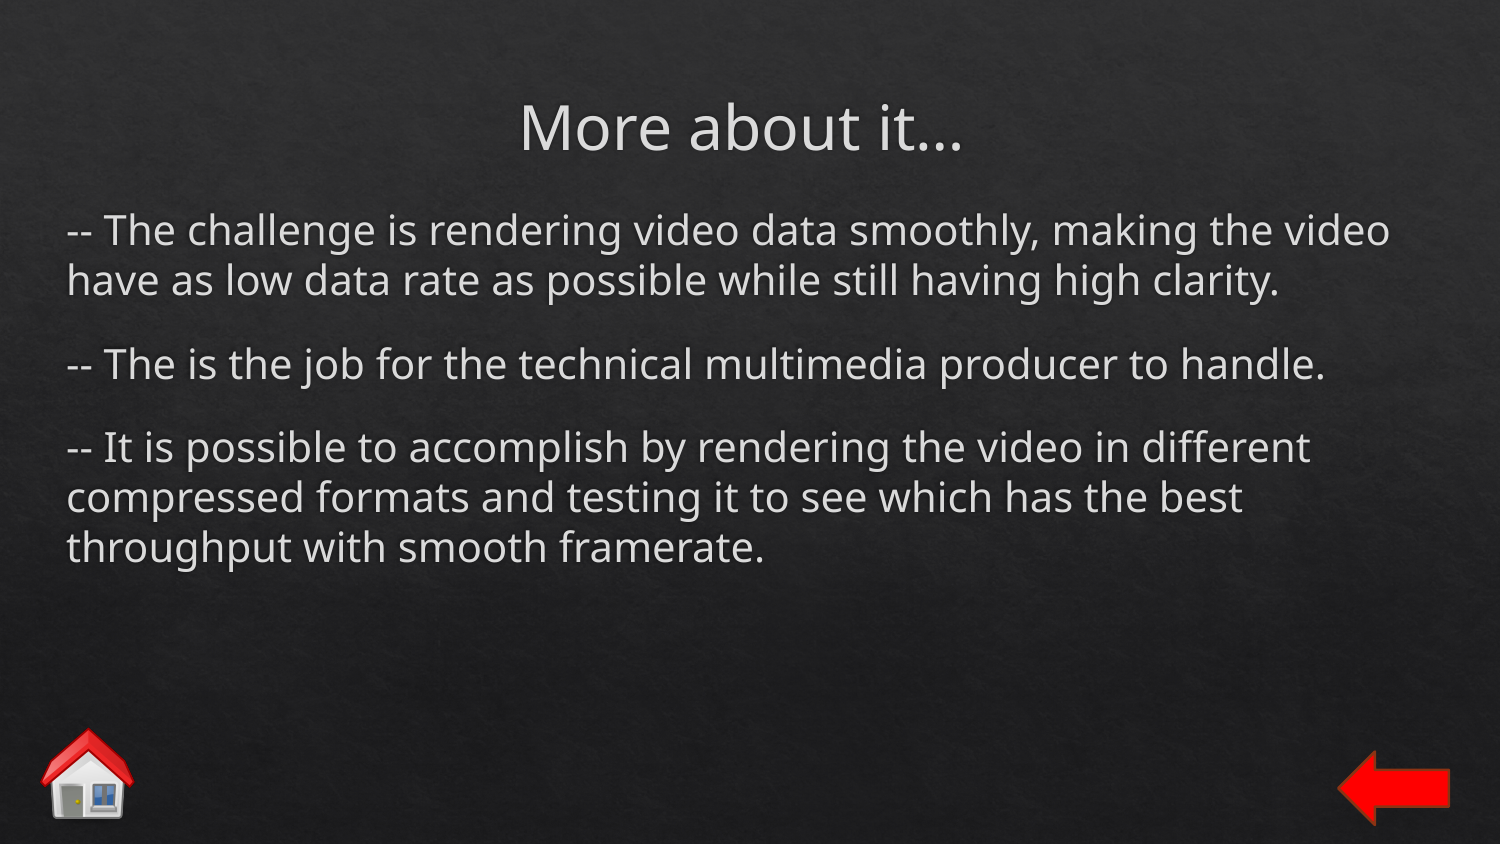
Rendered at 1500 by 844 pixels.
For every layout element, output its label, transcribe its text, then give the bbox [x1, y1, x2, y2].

picture [37, 724, 138, 826]
text_box [1337, 750, 1451, 827]
list -- The challenge is rendering video data smoothly, making the video have as low data rate as possible while still having high clarity. -- The is the job for the technical multimedia producer to handle. -- It is possible to accomplish by rendering the video in different compressed formats and testing it to see which has the best throughput with smooth framerate. [51, 189, 1449, 750]
title More about it… [51, 72, 1449, 167]
